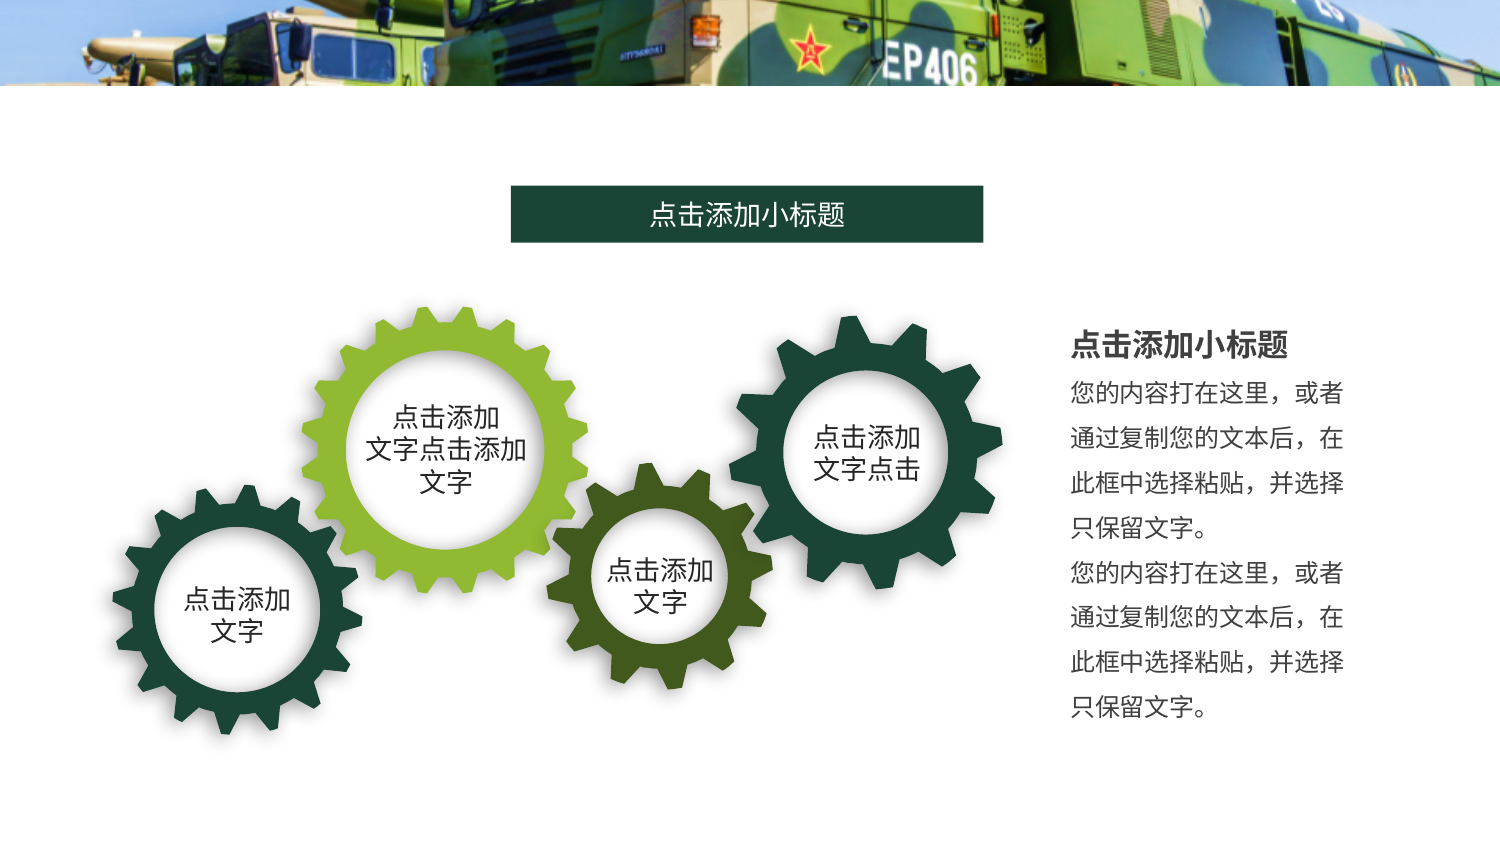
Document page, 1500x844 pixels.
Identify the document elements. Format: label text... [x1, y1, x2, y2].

text_box [546, 462, 773, 690]
picture [0, 0, 1500, 86]
text_box 点击添加 文字点击 [794, 414, 928, 491]
text_box 点击添加 文字 [168, 576, 300, 653]
text_box 点击添加 文字 [601, 547, 707, 624]
text_box 点击添加 文字点击添加 文字 [356, 394, 524, 503]
text_box [301, 306, 589, 594]
text_box 点击添加小标题 您的内容打在这里，或者通过复制您的文本后，在此框中选择粘贴，并选择只保留文字。 您的内容打在这里，或者通过复制您的文本后，在此框中选择粘贴，并选择只保留文字。 [1058, 300, 1378, 728]
text_box [112, 484, 363, 735]
text_box [728, 315, 1003, 590]
text_box 点击添加小标题 [510, 185, 984, 244]
